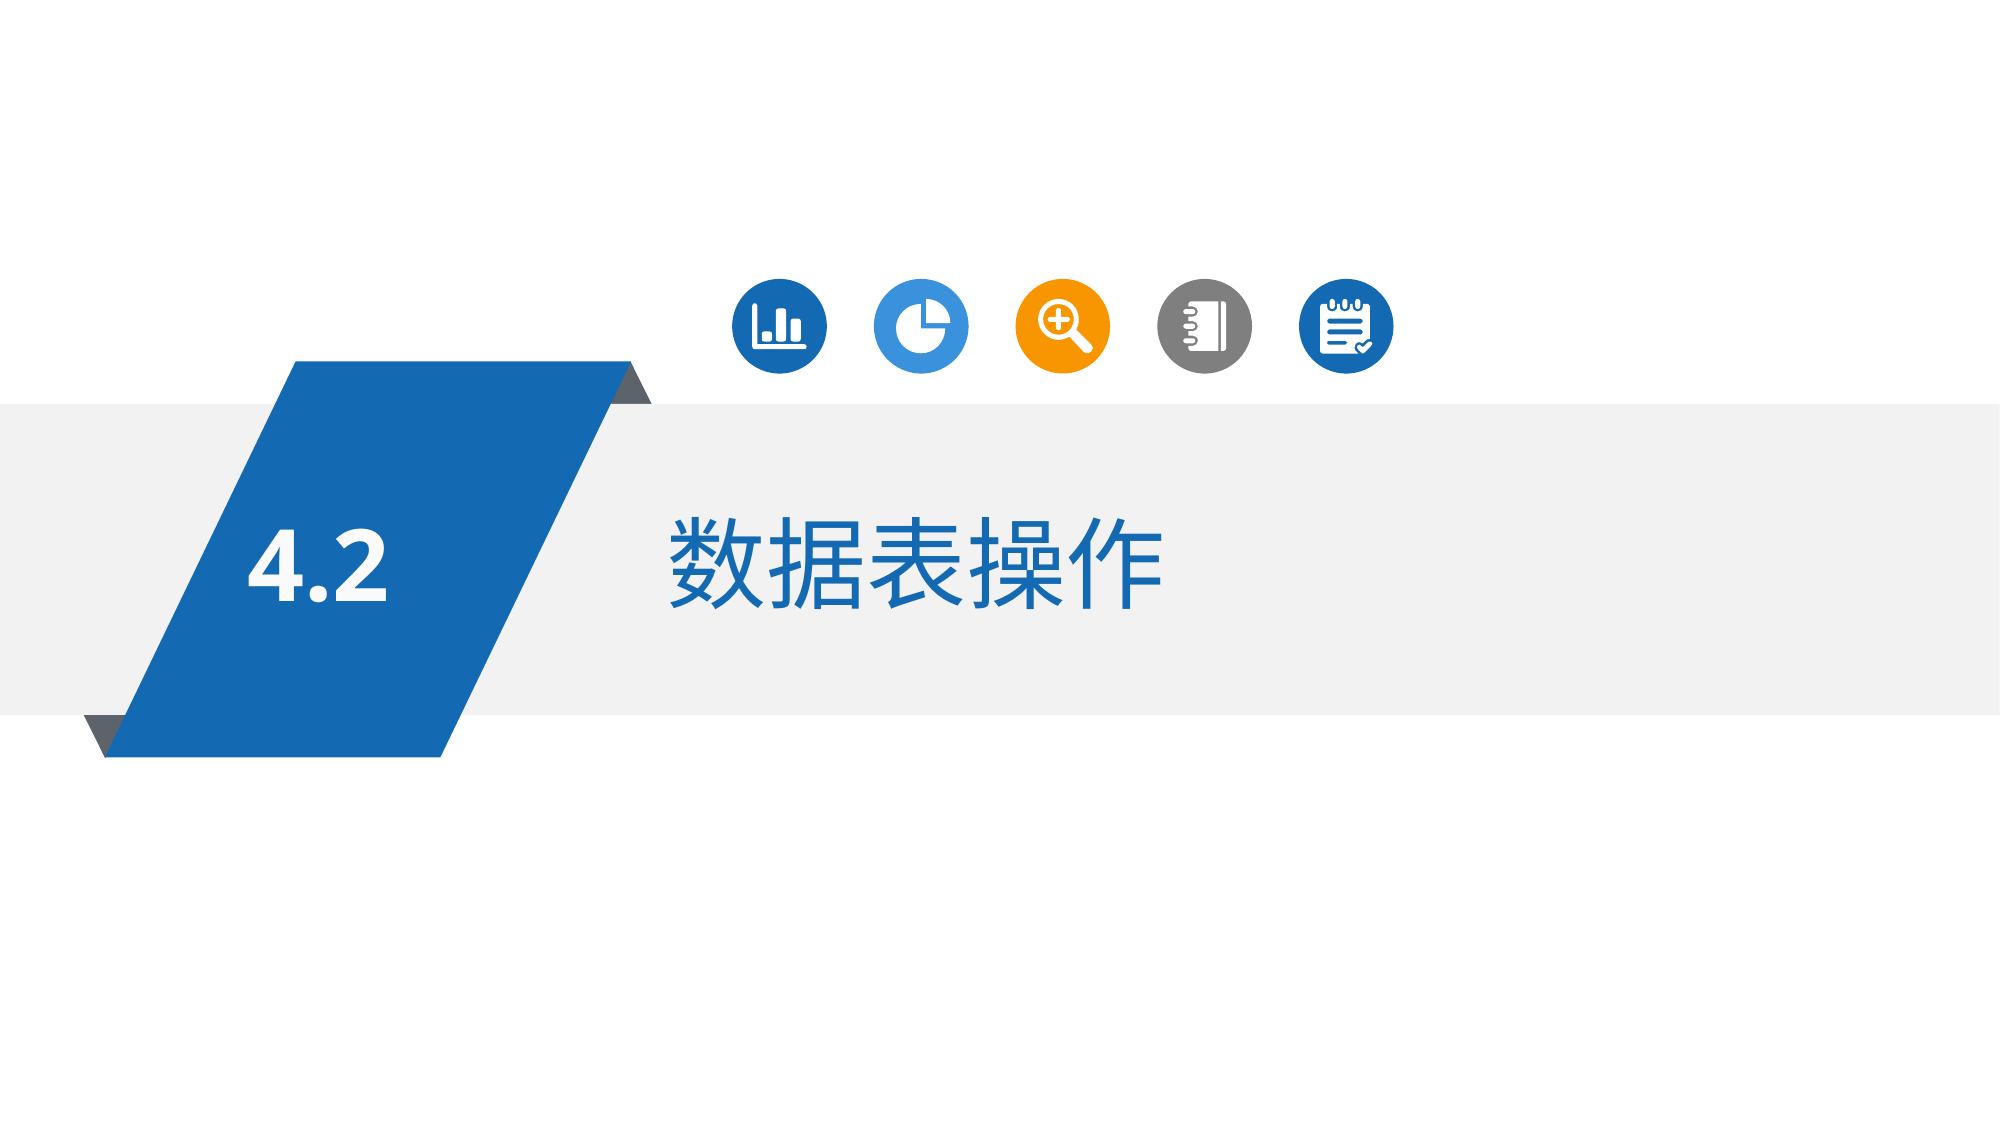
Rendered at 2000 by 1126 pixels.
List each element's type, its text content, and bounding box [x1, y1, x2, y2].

text_box 4.2 [232, 494, 517, 630]
text_box 数据表操作 [651, 494, 1612, 630]
